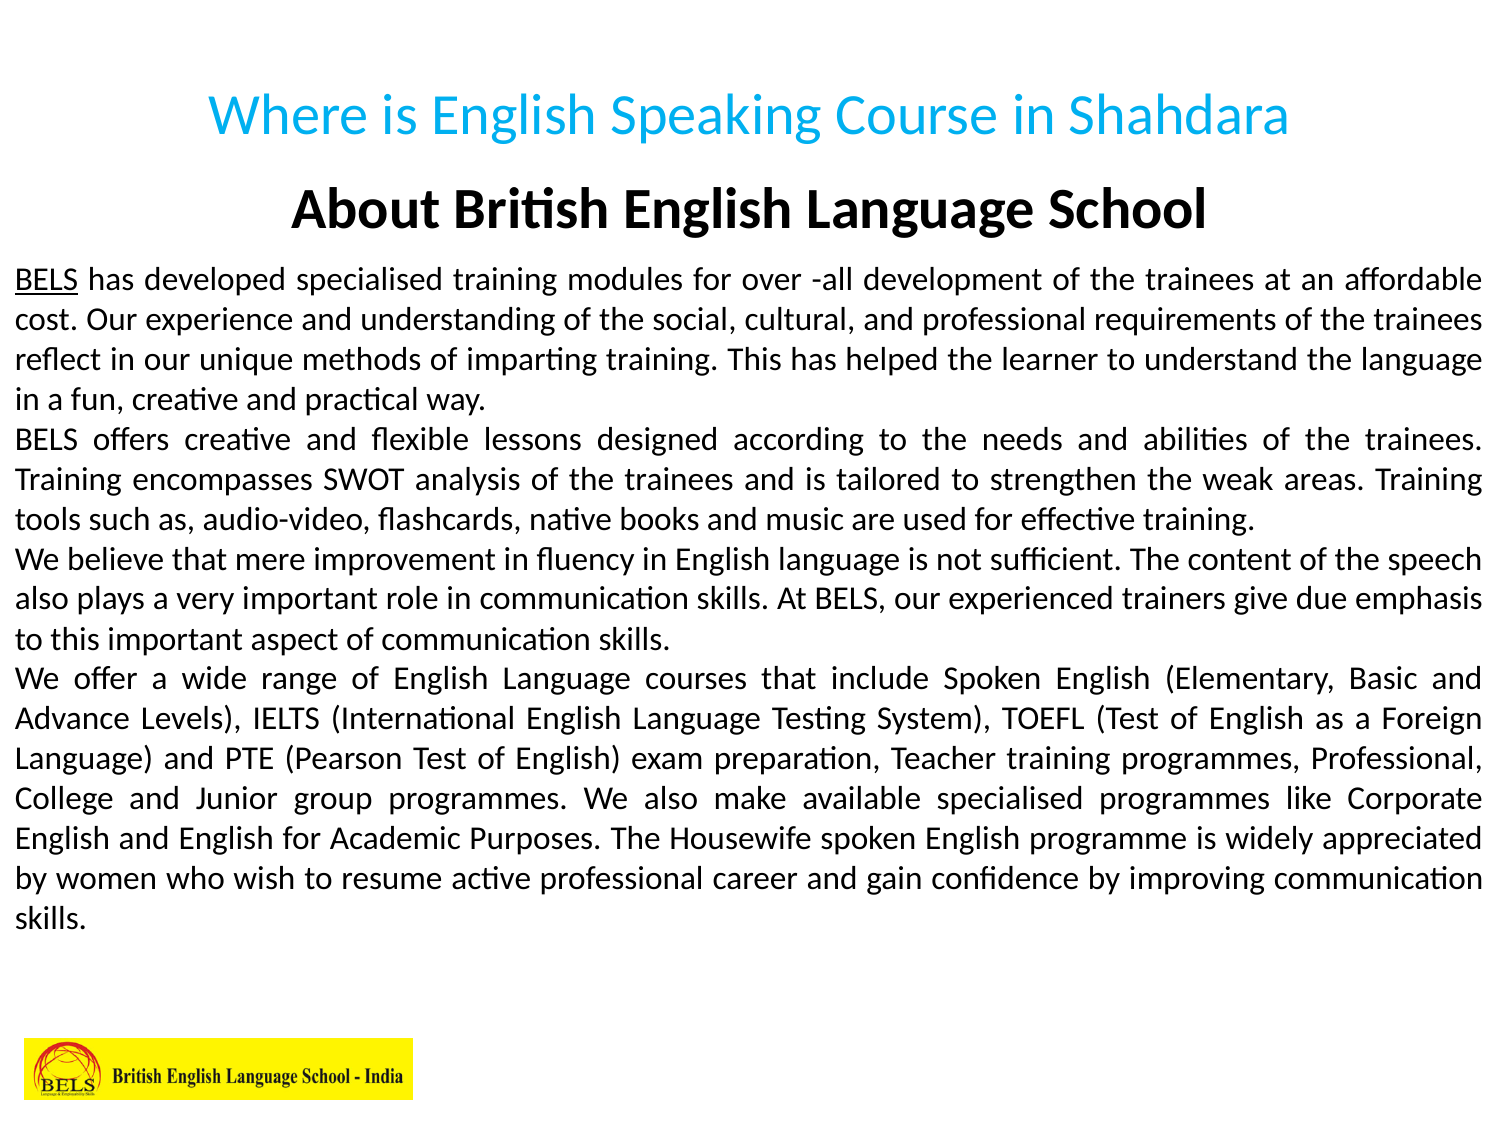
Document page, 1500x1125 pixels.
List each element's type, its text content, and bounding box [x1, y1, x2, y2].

picture [24, 1038, 413, 1101]
text_box Where is English Speaking Course in Shahdara [0, 68, 1500, 154]
text_box BELS has developed specialised training modules for over -all development of the trainees at an affordable cost. Our experience and understanding of the social, cultural, and professional requirements of the trainees reflect in our unique methods of imparting training. This has helped the learner to understand the language in a fun, creative and practical way. BELS offers creative and flexible lessons designed according to the needs and abilities of the trainees. Training encompasses SWOT analysis of the trainees and is tailored to strengthen the weak areas. Training tools such as, audio-video, flashcards, native books and music are used for effective training. We believe that mere improvement in fluency in English language is not sufficient. The content of the speech also plays a very important role in communication skills. At BELS, our experienced trainers give due emphasis to this important aspect of communication skills. We offer a wide range of English Language courses that include Spoken English (Elementary, Basic and Advance Levels), IELTS (International English Language Testing System), TOEFL (Test of English as a Foreign Language) and PTE (Pearson Test of English) exam preparation, Teacher training programmes, Professional, College and Junior group programmes. We also make available specialised programmes like Corporate English and English for Academic Purposes. The Housewife spoken English programme is widely appreciated by women who wish to resume active professional career and gain confidence by improving communication skills. [0, 249, 1500, 944]
text_box About British English Language School [0, 162, 1500, 248]
